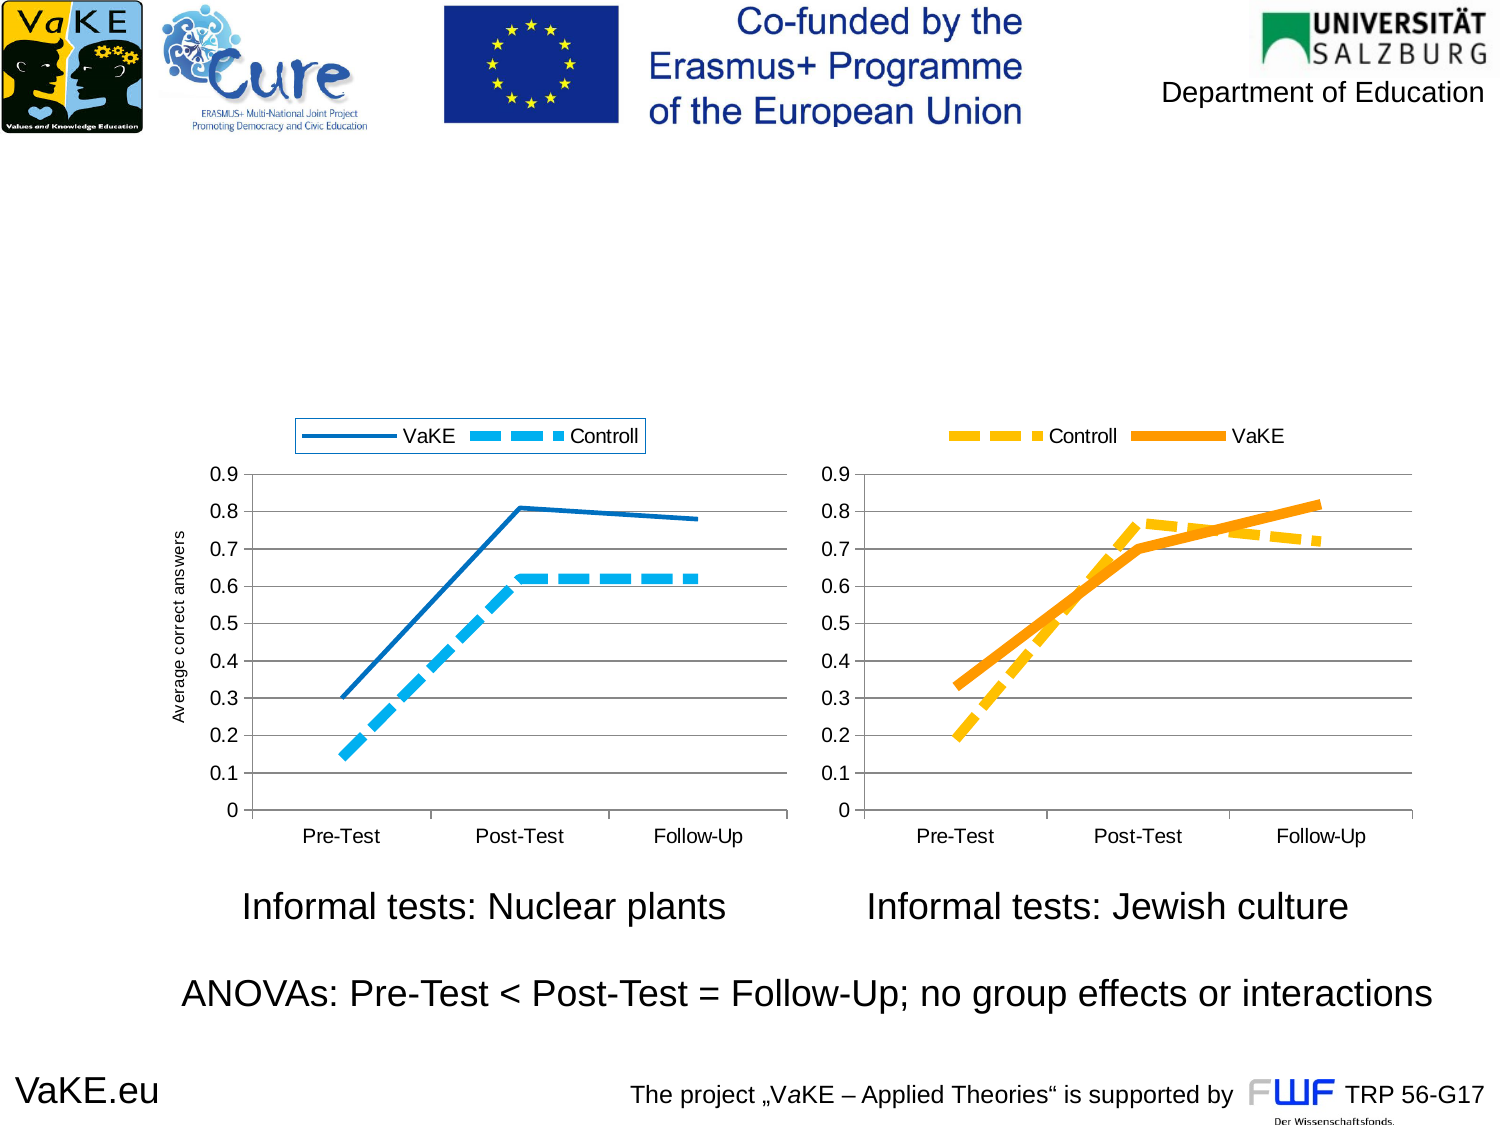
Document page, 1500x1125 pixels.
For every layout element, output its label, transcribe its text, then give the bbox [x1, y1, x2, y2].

text_box Informal tests: Nuclear plants [166, 874, 801, 935]
text_box ANOVAs: Pre-Test < Post-Test = Follow-Up; no group effects or interactions [166, 961, 1500, 1021]
text_box Informal tests: Jewish culture [801, 874, 1415, 935]
chart [808, 407, 1425, 858]
chart [140, 407, 801, 858]
picture [1249, 0, 1500, 78]
picture [1249, 1079, 1394, 1125]
picture [0, 0, 145, 135]
